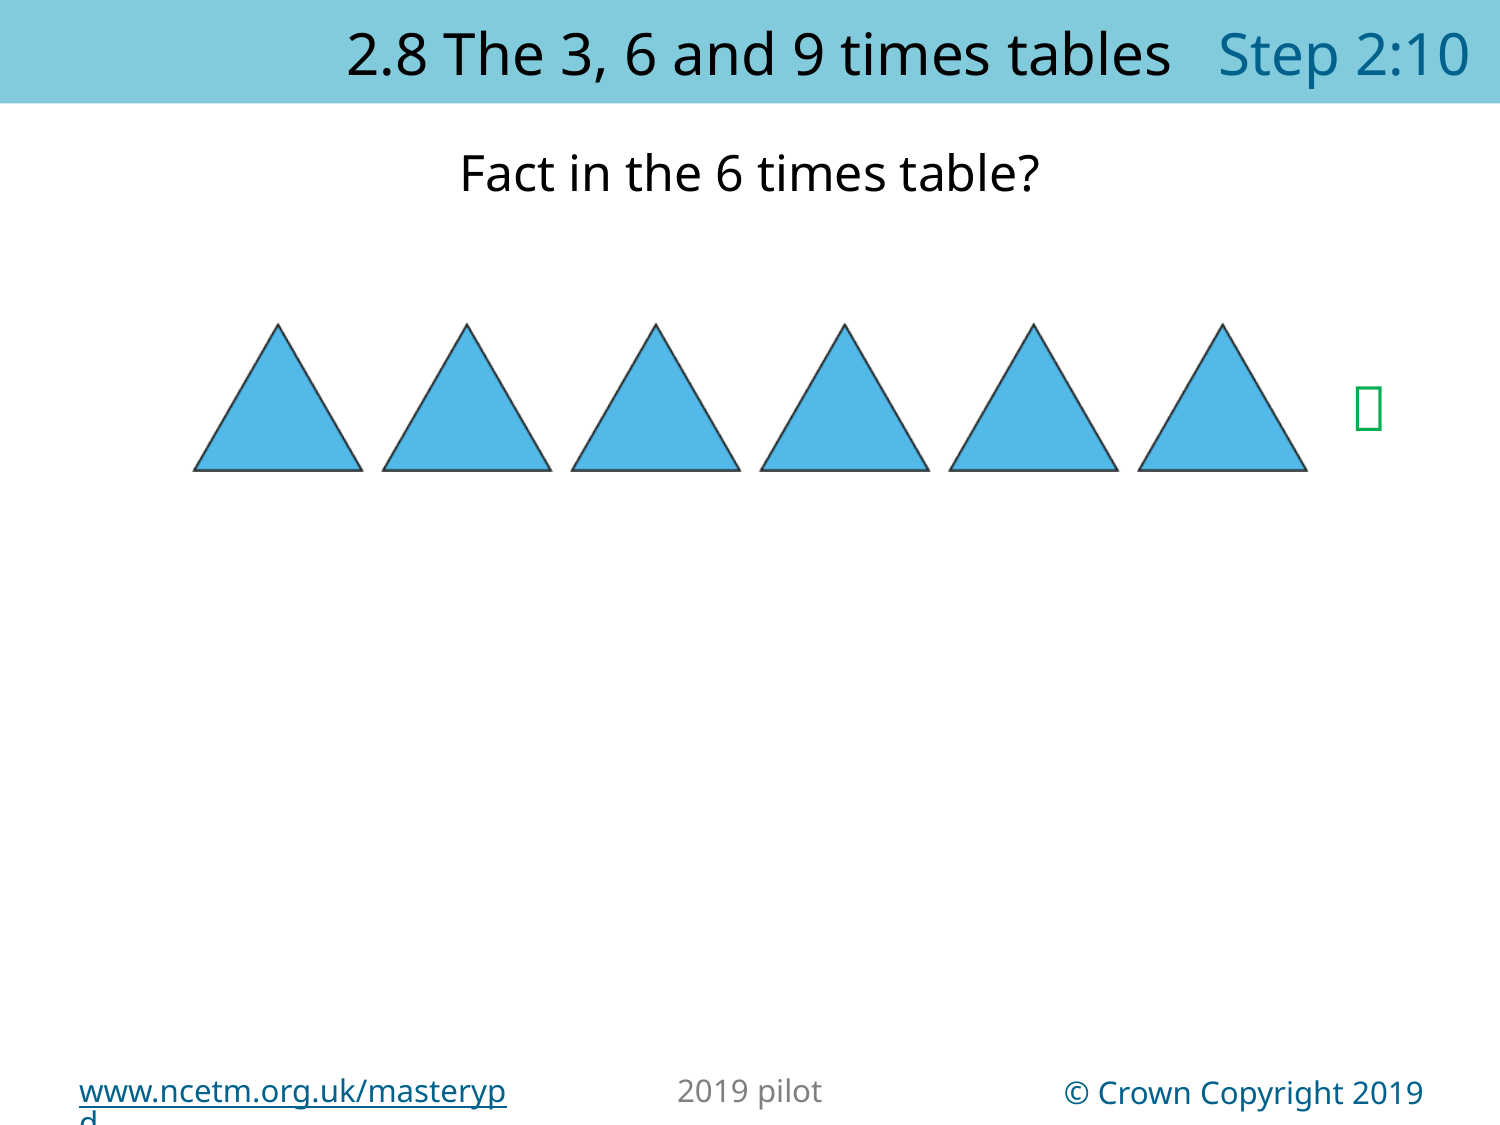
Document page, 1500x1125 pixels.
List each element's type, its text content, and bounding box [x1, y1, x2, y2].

picture [190, 302, 1310, 472]
text_box  [1335, 361, 1403, 452]
text_box Fact in the 6 times table? [444, 133, 1055, 209]
list 2.8 The 3, 6 and 9 times tables Step 2:10 [0, 0, 1500, 104]
